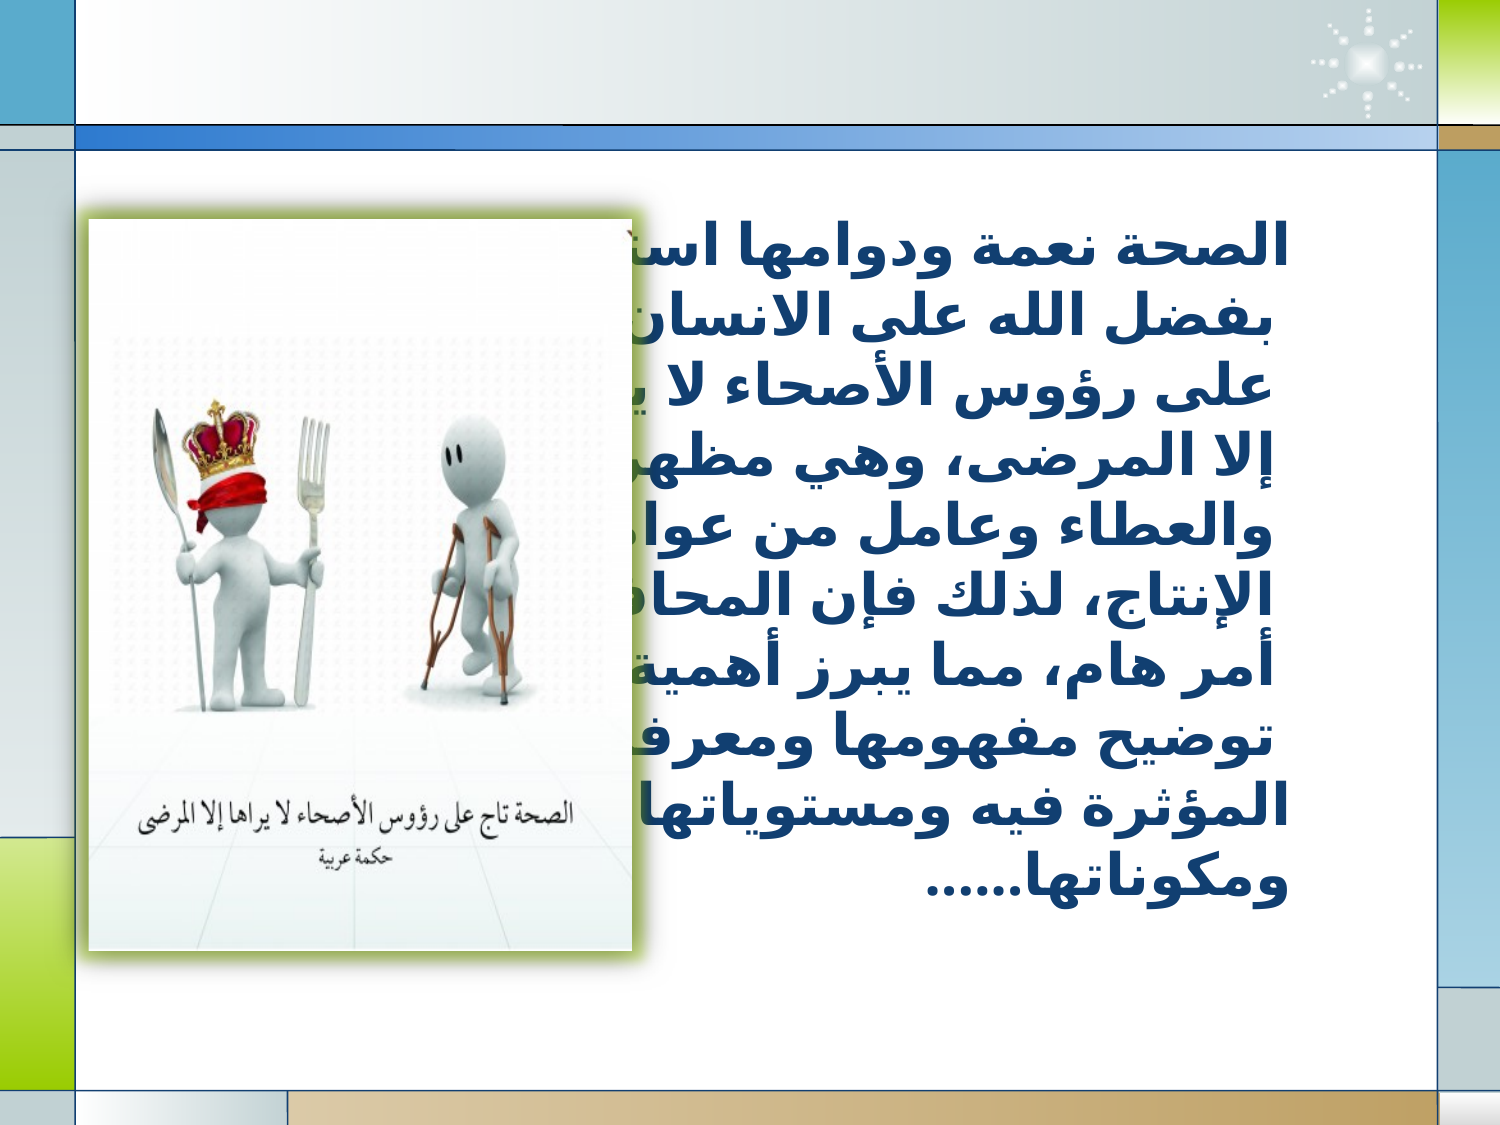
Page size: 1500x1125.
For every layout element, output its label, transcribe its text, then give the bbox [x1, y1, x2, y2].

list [88, 219, 633, 951]
title الصحة نعمة ودوامها استشعار بفضل الله على الانسان، وهي تاج على رؤوس الأصحاء لا يشعر به إلا المرضى، وهي مظهر النشاط والعطاء وعامل من عوامل الإنتاج، لذلك فإن المحافظة عليها أمر هام، مما يبرز أهمية توضيح مفهومها ومعرفة العوامل المؤثرة فيه ومستوياتها ومكوناتها...... [645, 196, 1307, 289]
